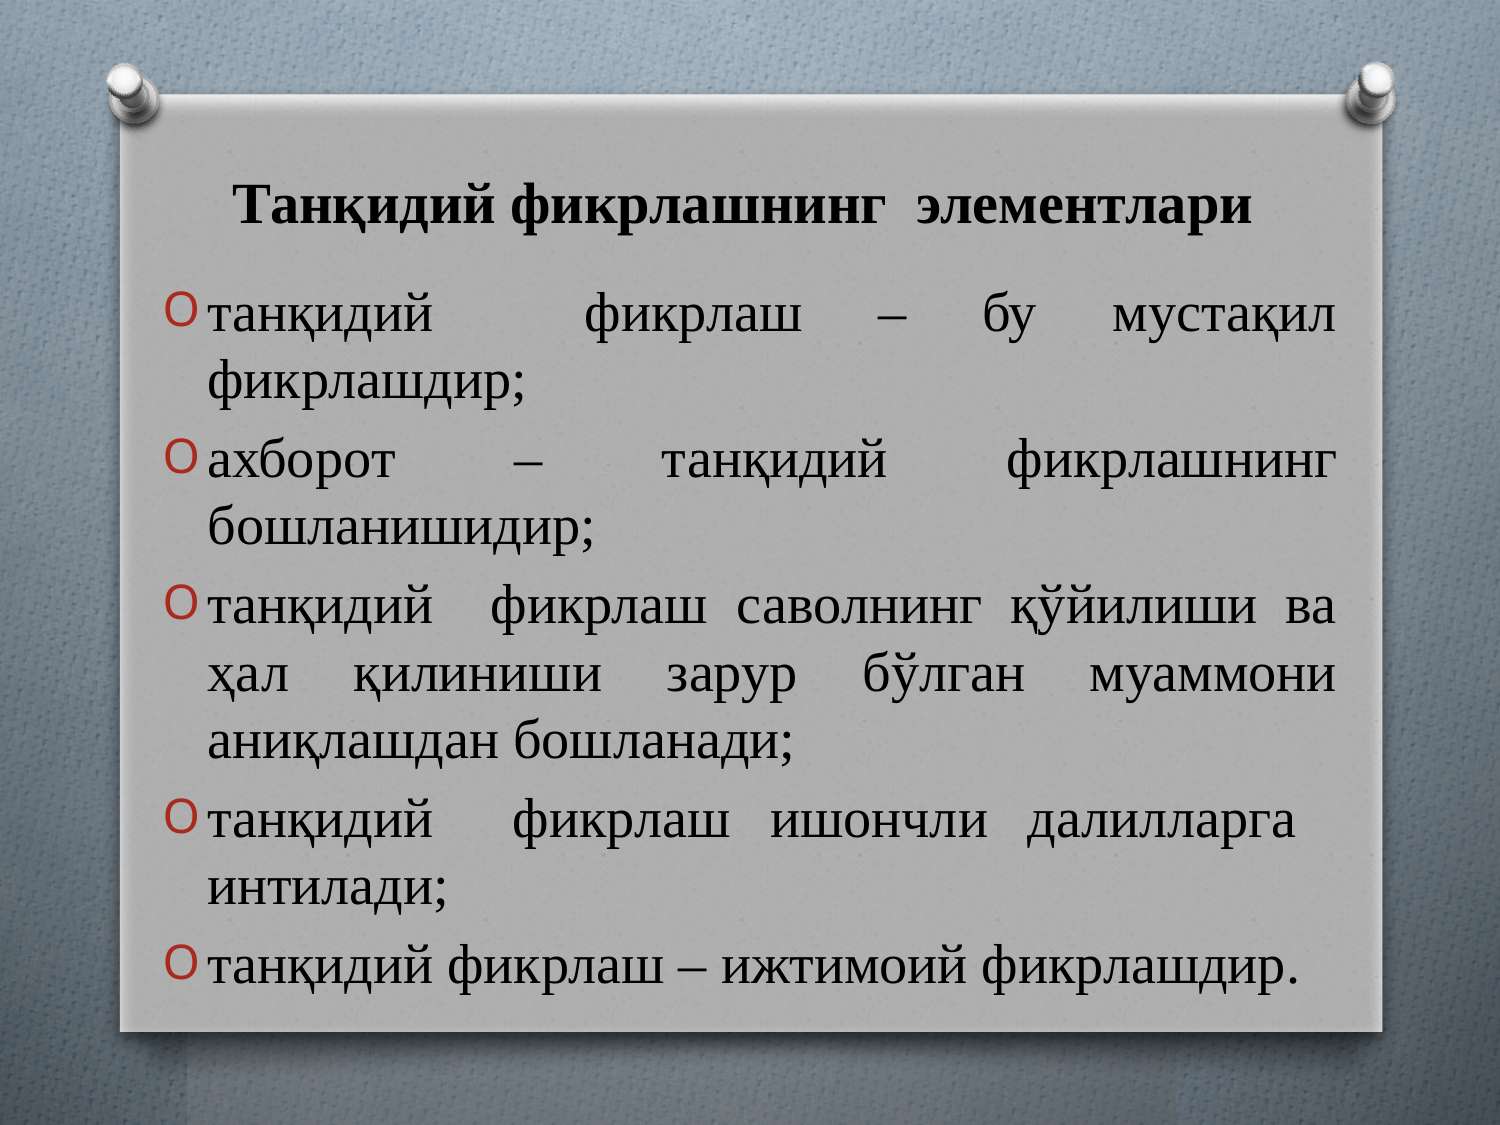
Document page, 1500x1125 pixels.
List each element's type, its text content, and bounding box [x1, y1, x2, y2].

title Танқидий фикрлашнинг элементлари [135, 134, 1365, 268]
list танқидий фикрлаш – бу мустақил фикрлашдир; ахборот – танқидий фикрлашнинг бошланишидир; танқидий фикрлаш саволнинг қўйилиши ва ҳал қилиниши зарур бўлган муаммони аниқлашдан бошланади; танқидий фикрлаш ишончли далилларга интилади; танқидий фикрлаш – ижтимоий фикрлашдир. [147, 267, 1353, 1012]
picture [1317, 35, 1439, 151]
picture [75, 29, 198, 142]
